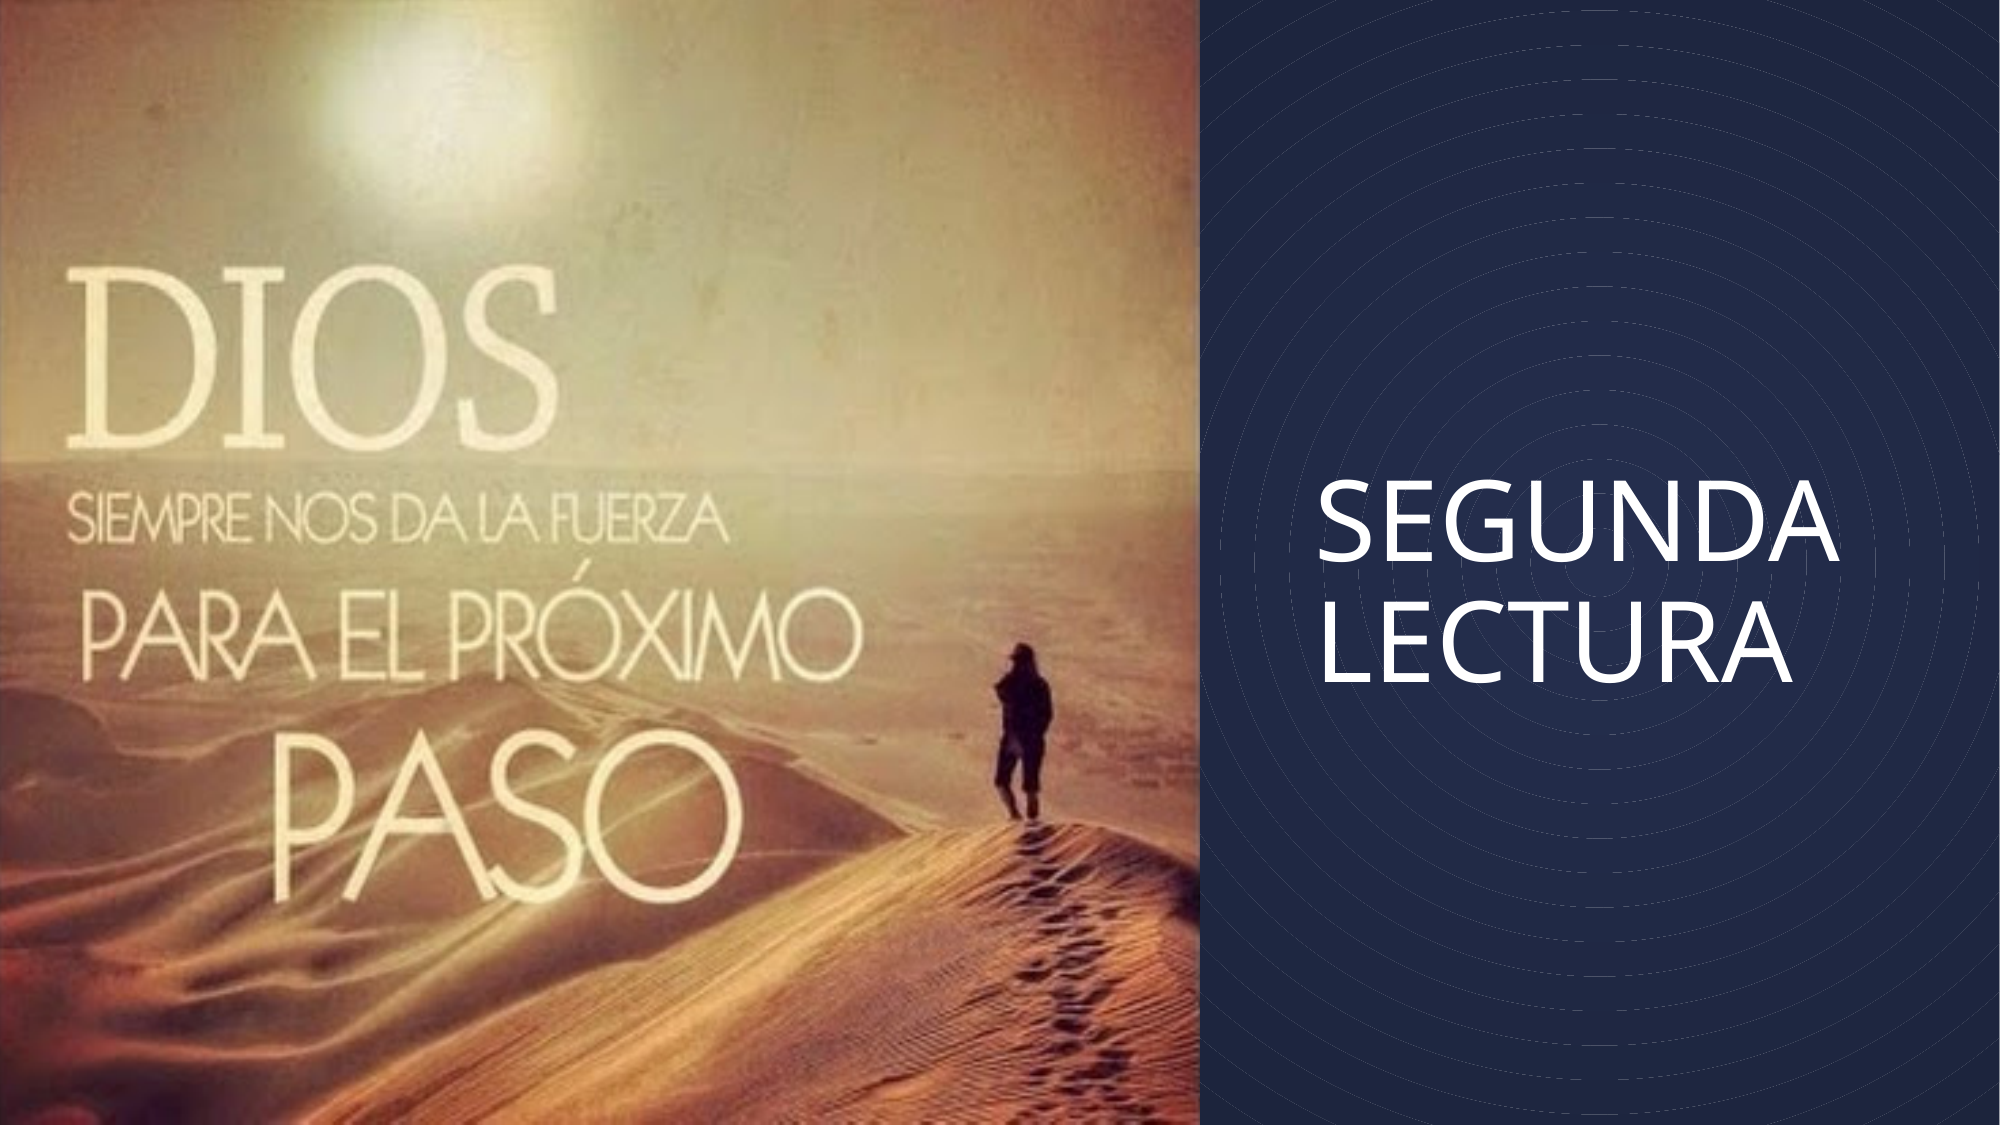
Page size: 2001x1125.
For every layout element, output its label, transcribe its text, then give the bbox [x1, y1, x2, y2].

picture [0, 0, 1200, 1125]
title SEGUNDA LECTURA [1299, 387, 1898, 715]
